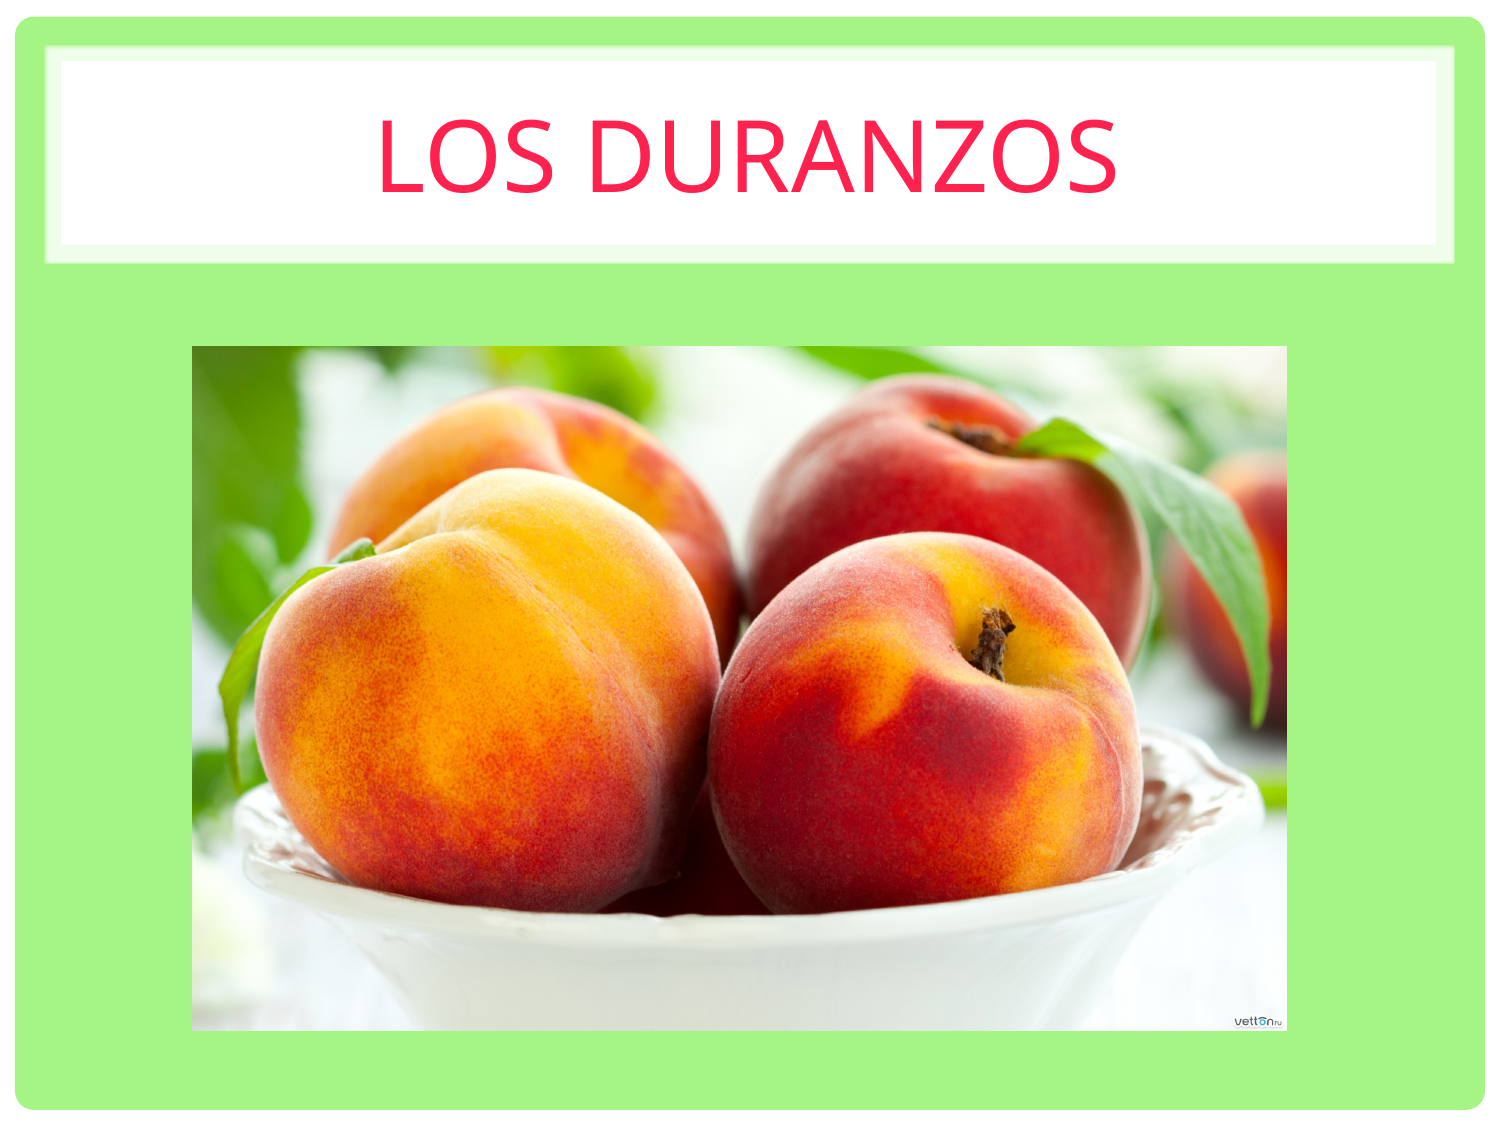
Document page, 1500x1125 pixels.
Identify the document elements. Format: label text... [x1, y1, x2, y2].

title LOS DURANZOS [69, 66, 1425, 238]
picture [192, 346, 1287, 1031]
